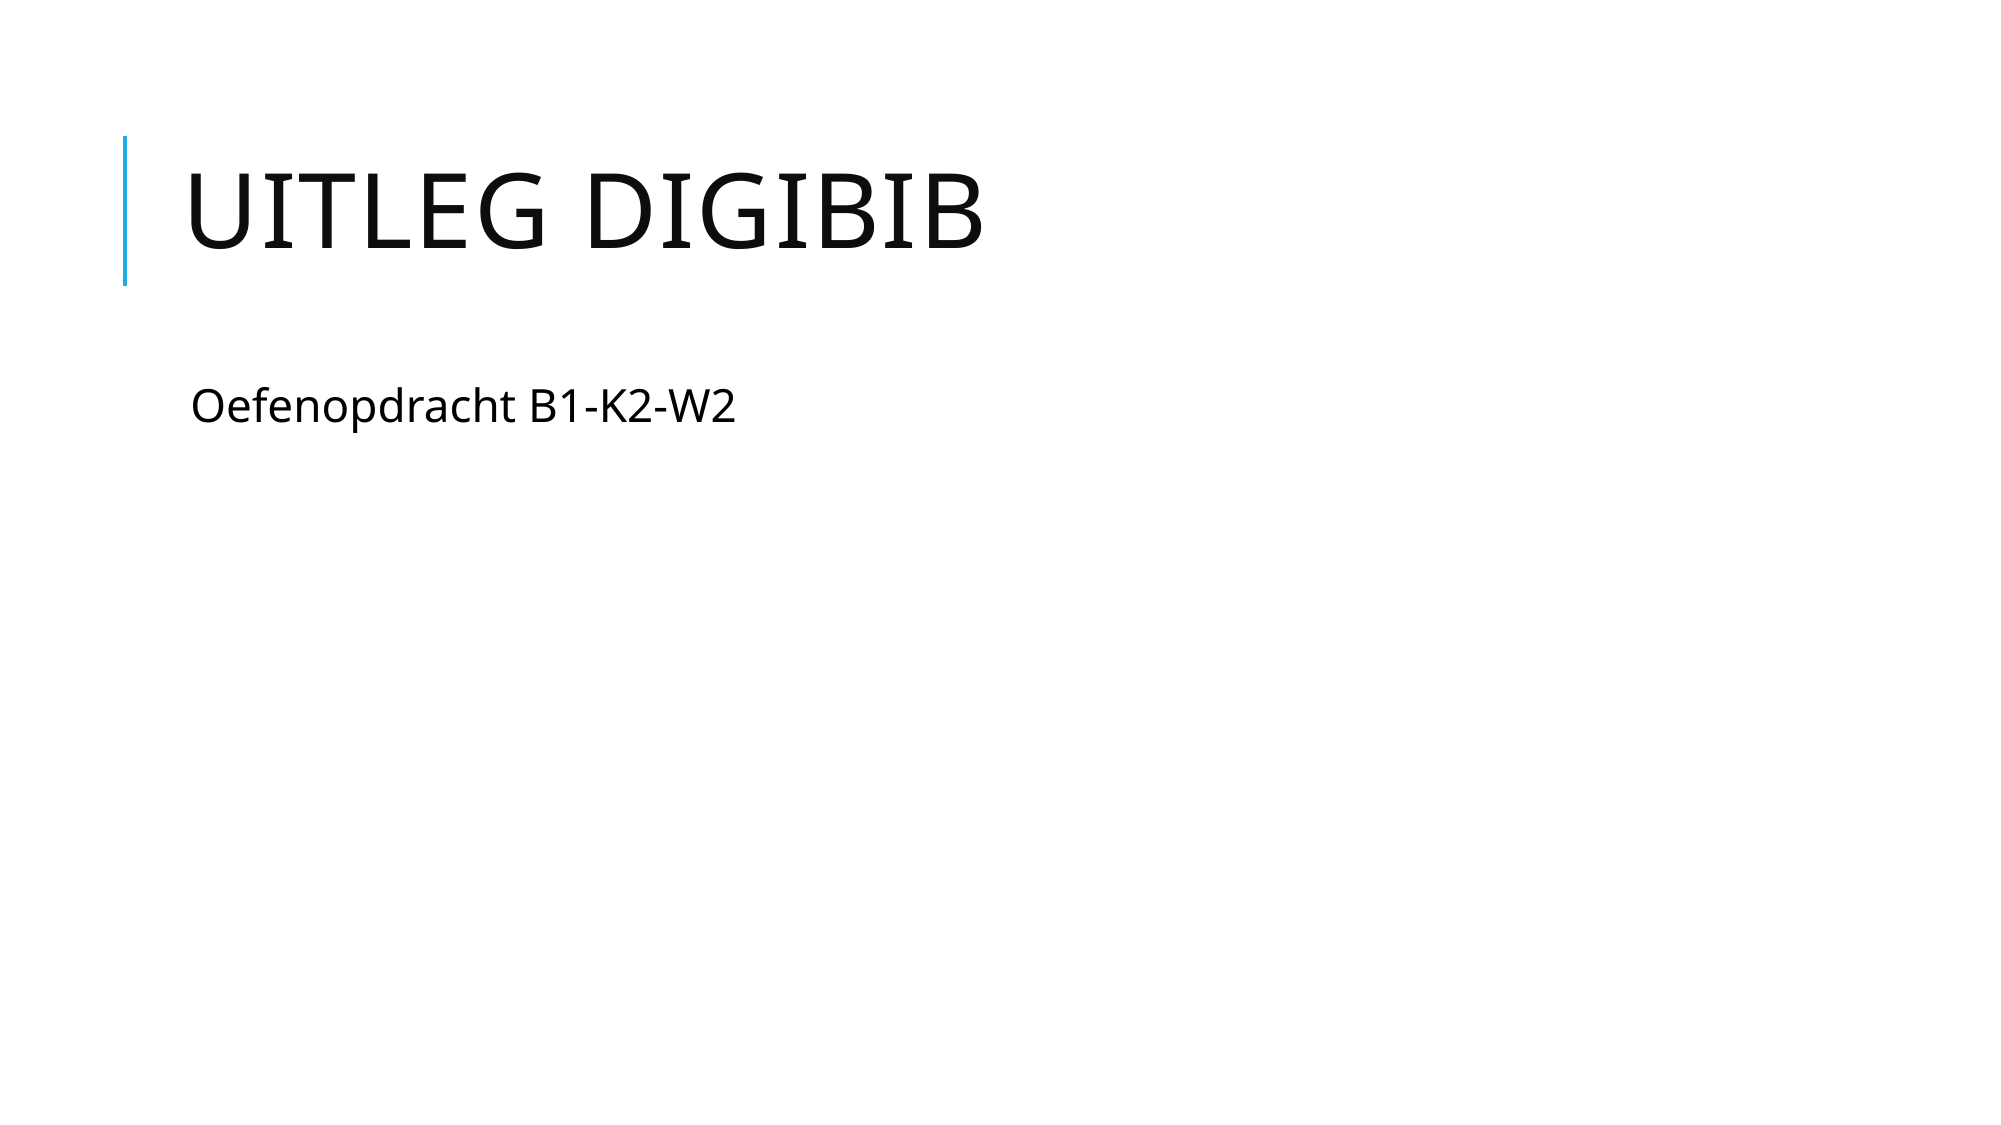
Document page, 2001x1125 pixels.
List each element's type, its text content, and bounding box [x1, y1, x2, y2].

list Oefenopdracht B1-K2-W2 [168, 375, 1763, 1035]
title Uitleg digibib [168, 96, 1763, 342]
